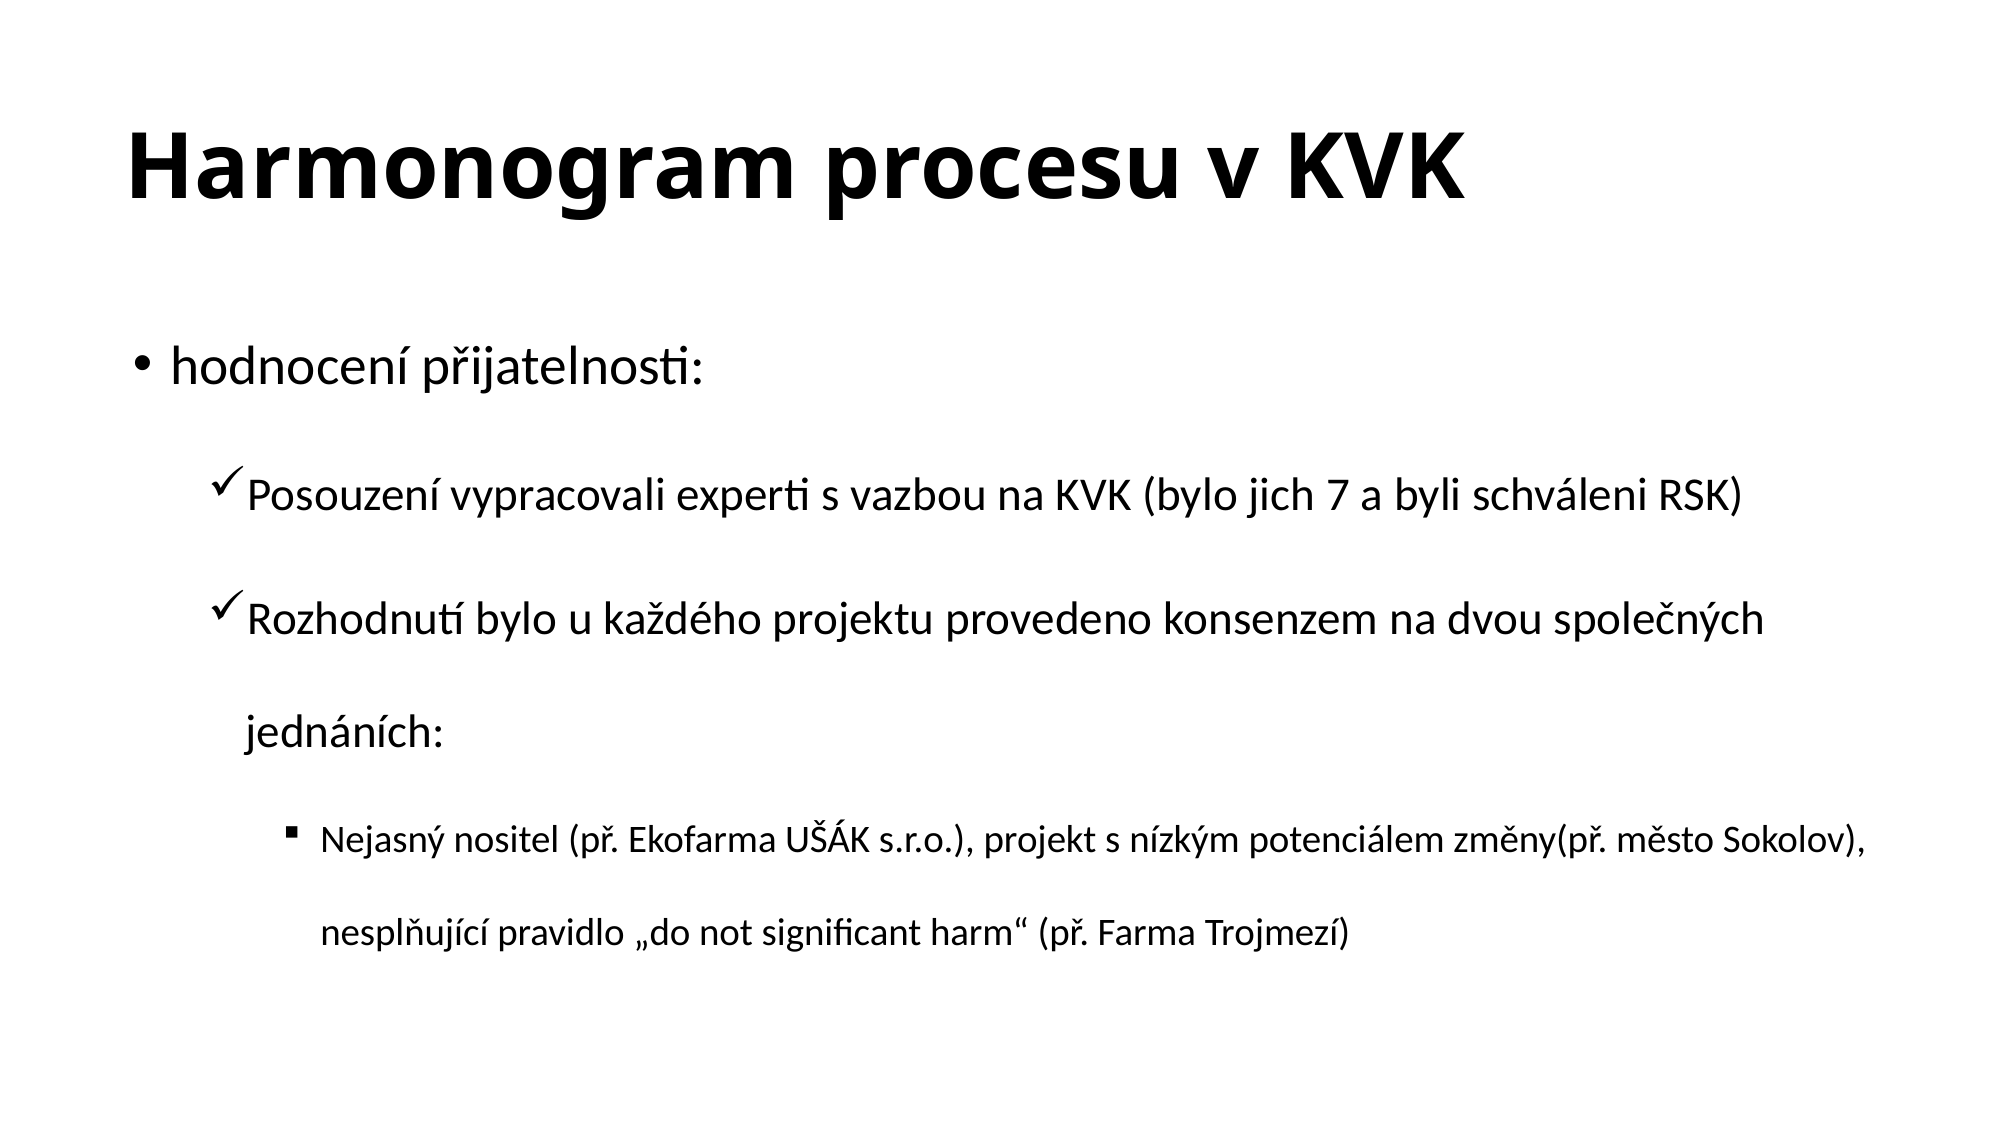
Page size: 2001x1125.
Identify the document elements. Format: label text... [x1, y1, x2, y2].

list hodnocení přijatelnosti: Posouzení vypracovali experti s vazbou na KVK (bylo jich 7 a byli schváleni RSK) Rozhodnutí bylo u každého projektu provedeno konsenzem na dvou společných jednáních: Nejasný nositel (př. Ekofarma UŠÁK s.r.o.), projekt s nízkým potenciálem změny(př. město Sokolov), nesplňující pravidlo „do not significant harm“ (př. Farma Trojmezí) [117, 255, 1882, 970]
title Harmonogram procesu v KVK [109, 59, 1835, 278]
